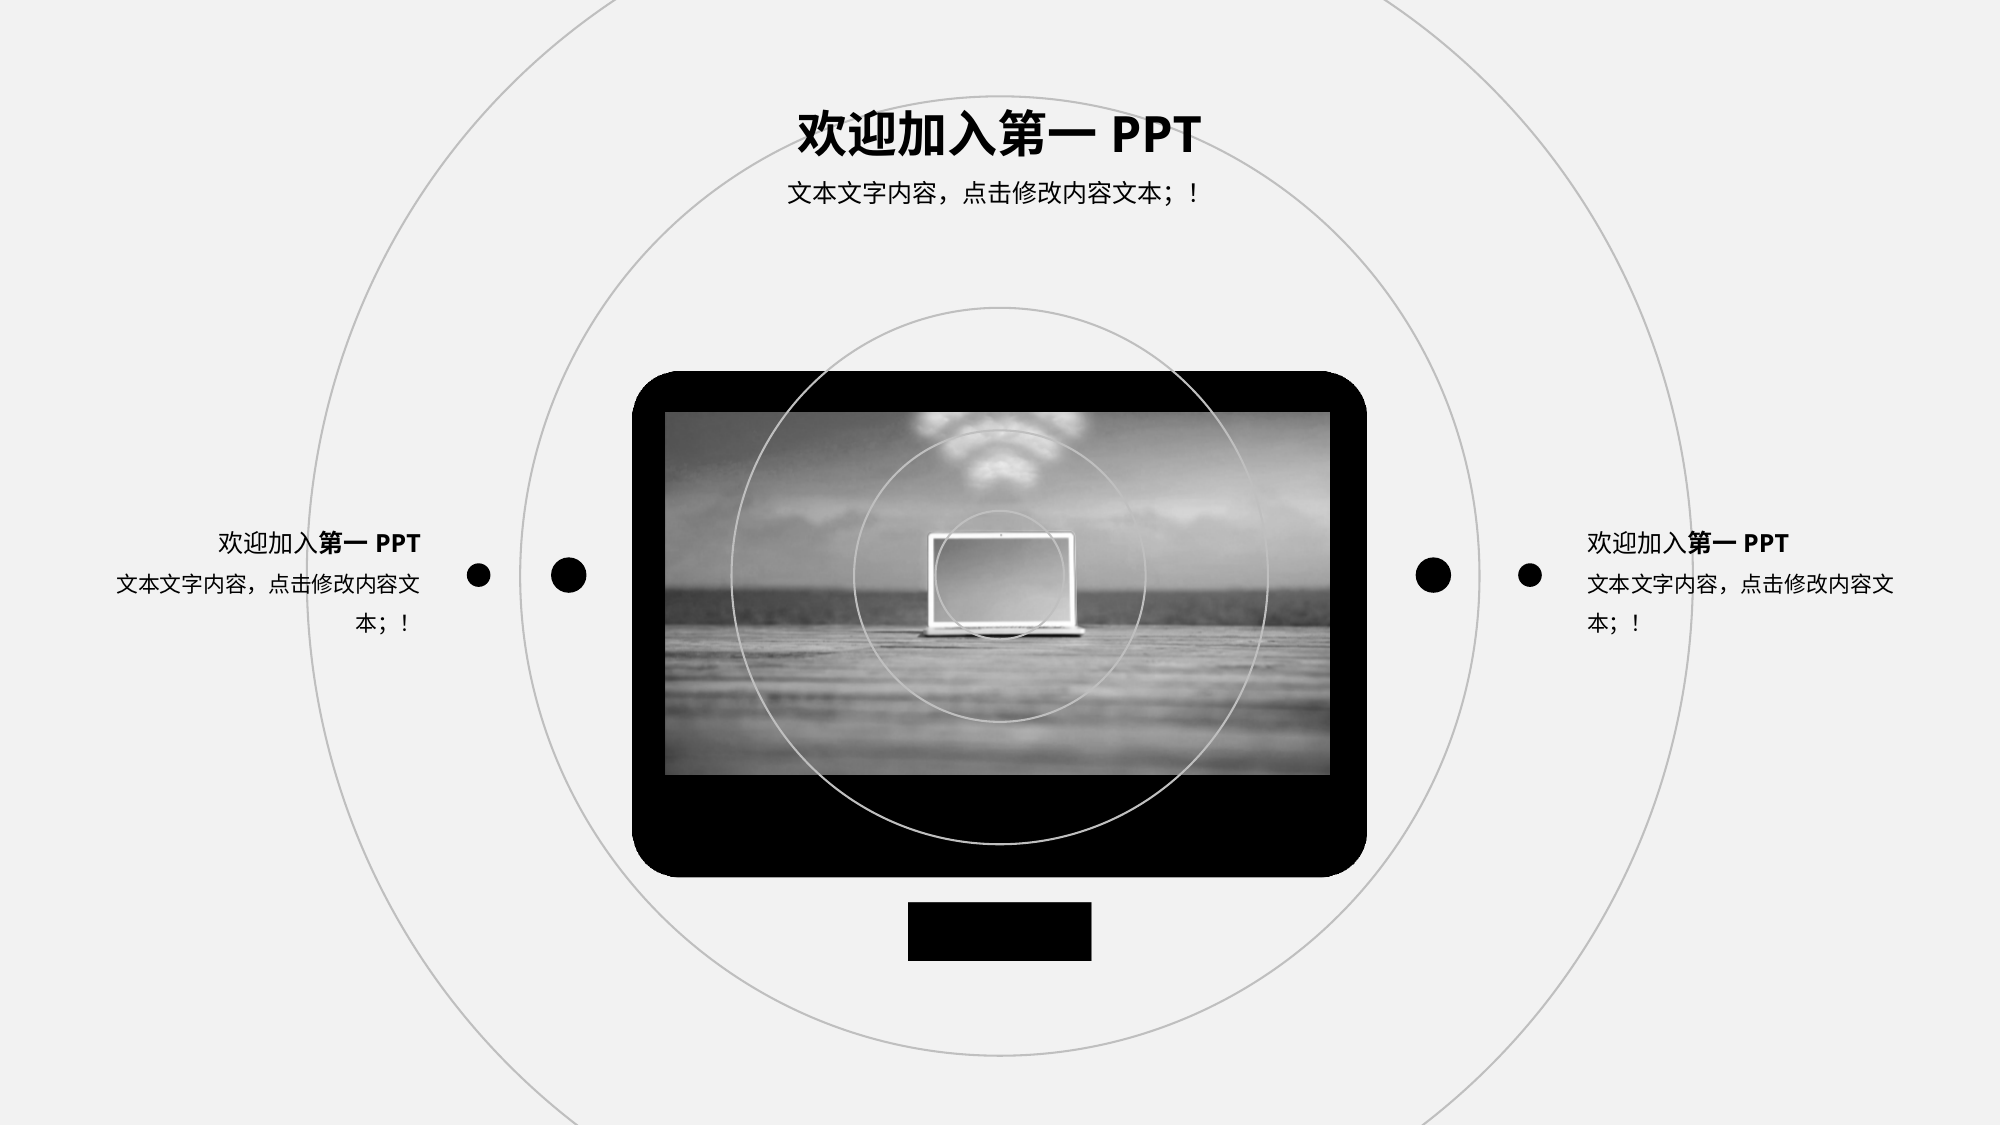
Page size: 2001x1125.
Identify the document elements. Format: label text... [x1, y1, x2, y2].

text_box 欢迎加入第一PPT 文本文字内容，点击修改内容文本；！ [1572, 505, 1910, 644]
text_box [551, 587, 1452, 593]
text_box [551, 557, 1452, 563]
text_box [632, 371, 1367, 557]
text_box [309, 97, 1691, 1125]
text_box 欢迎加入第一PPT 文本文字内容，点击修改内容文本；！ [98, 505, 436, 644]
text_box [466, 563, 1542, 587]
text_box [530, 0, 1470, 65]
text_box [632, 593, 1367, 961]
text_box 欢迎加入第一PPT 文本文字内容，点击修改内容文本；！ [497, 65, 1503, 215]
